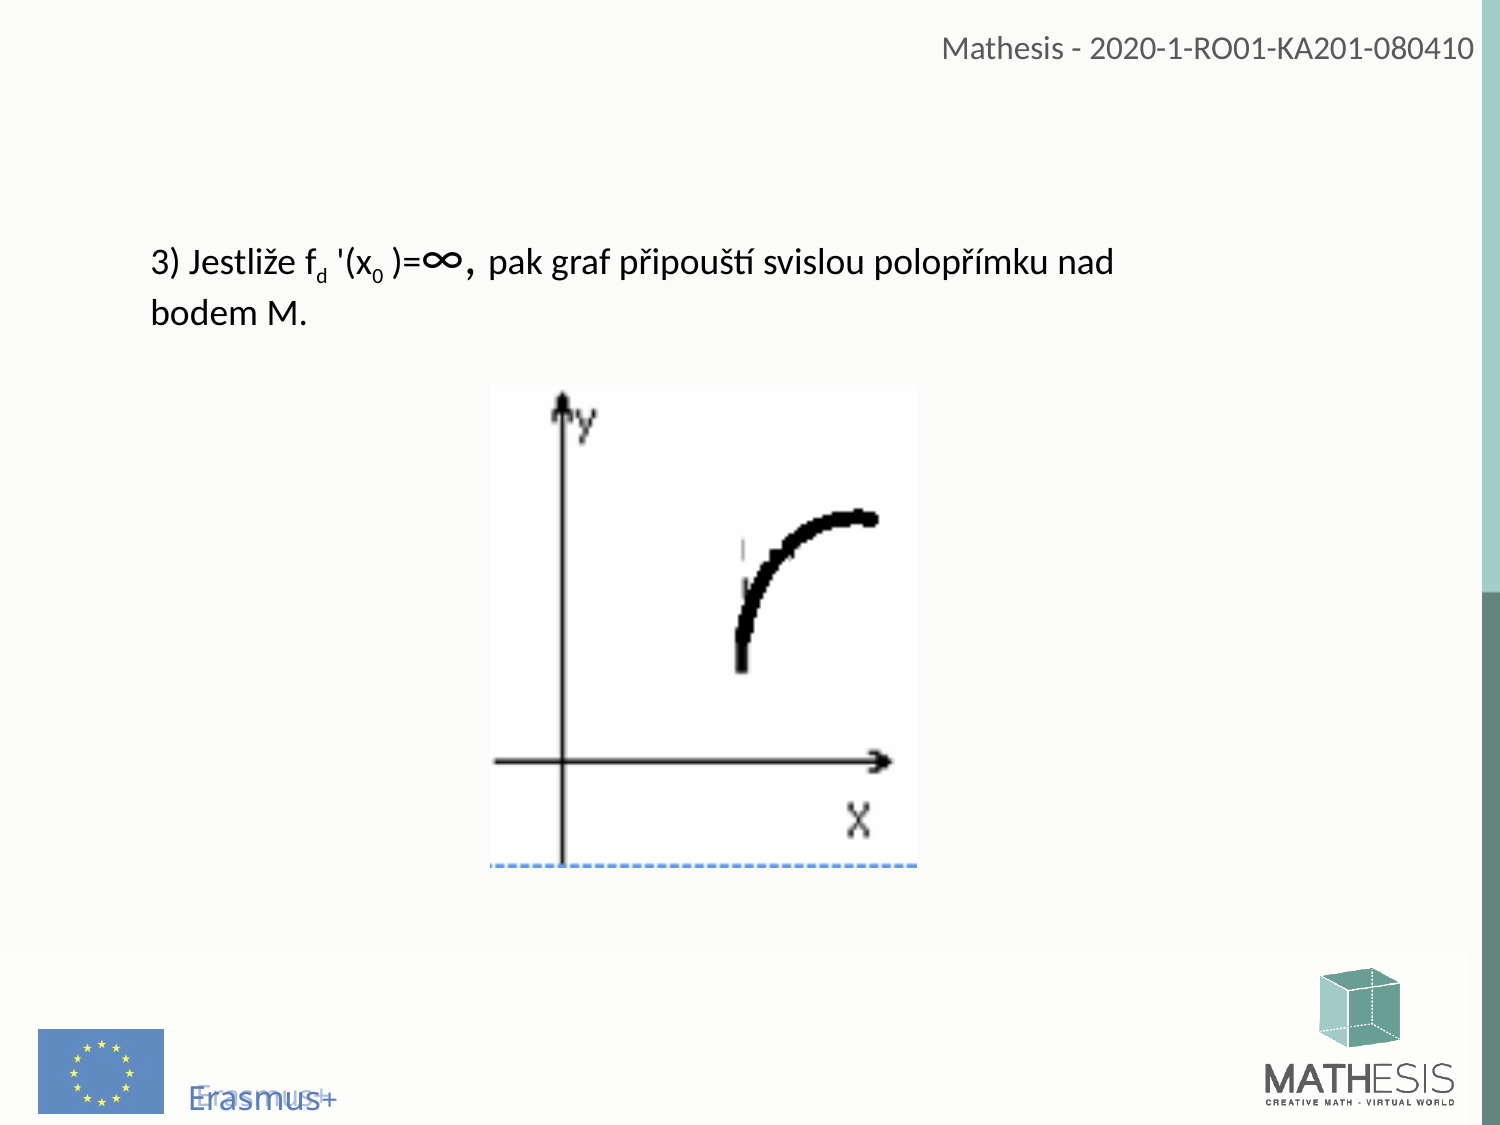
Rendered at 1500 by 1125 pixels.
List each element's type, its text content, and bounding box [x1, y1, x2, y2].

text_box 3) Jestliže fd '(x0 )=∞, pak graf připouští svislou polopřímku nad bodem M. [135, 216, 1223, 341]
picture [489, 385, 917, 868]
